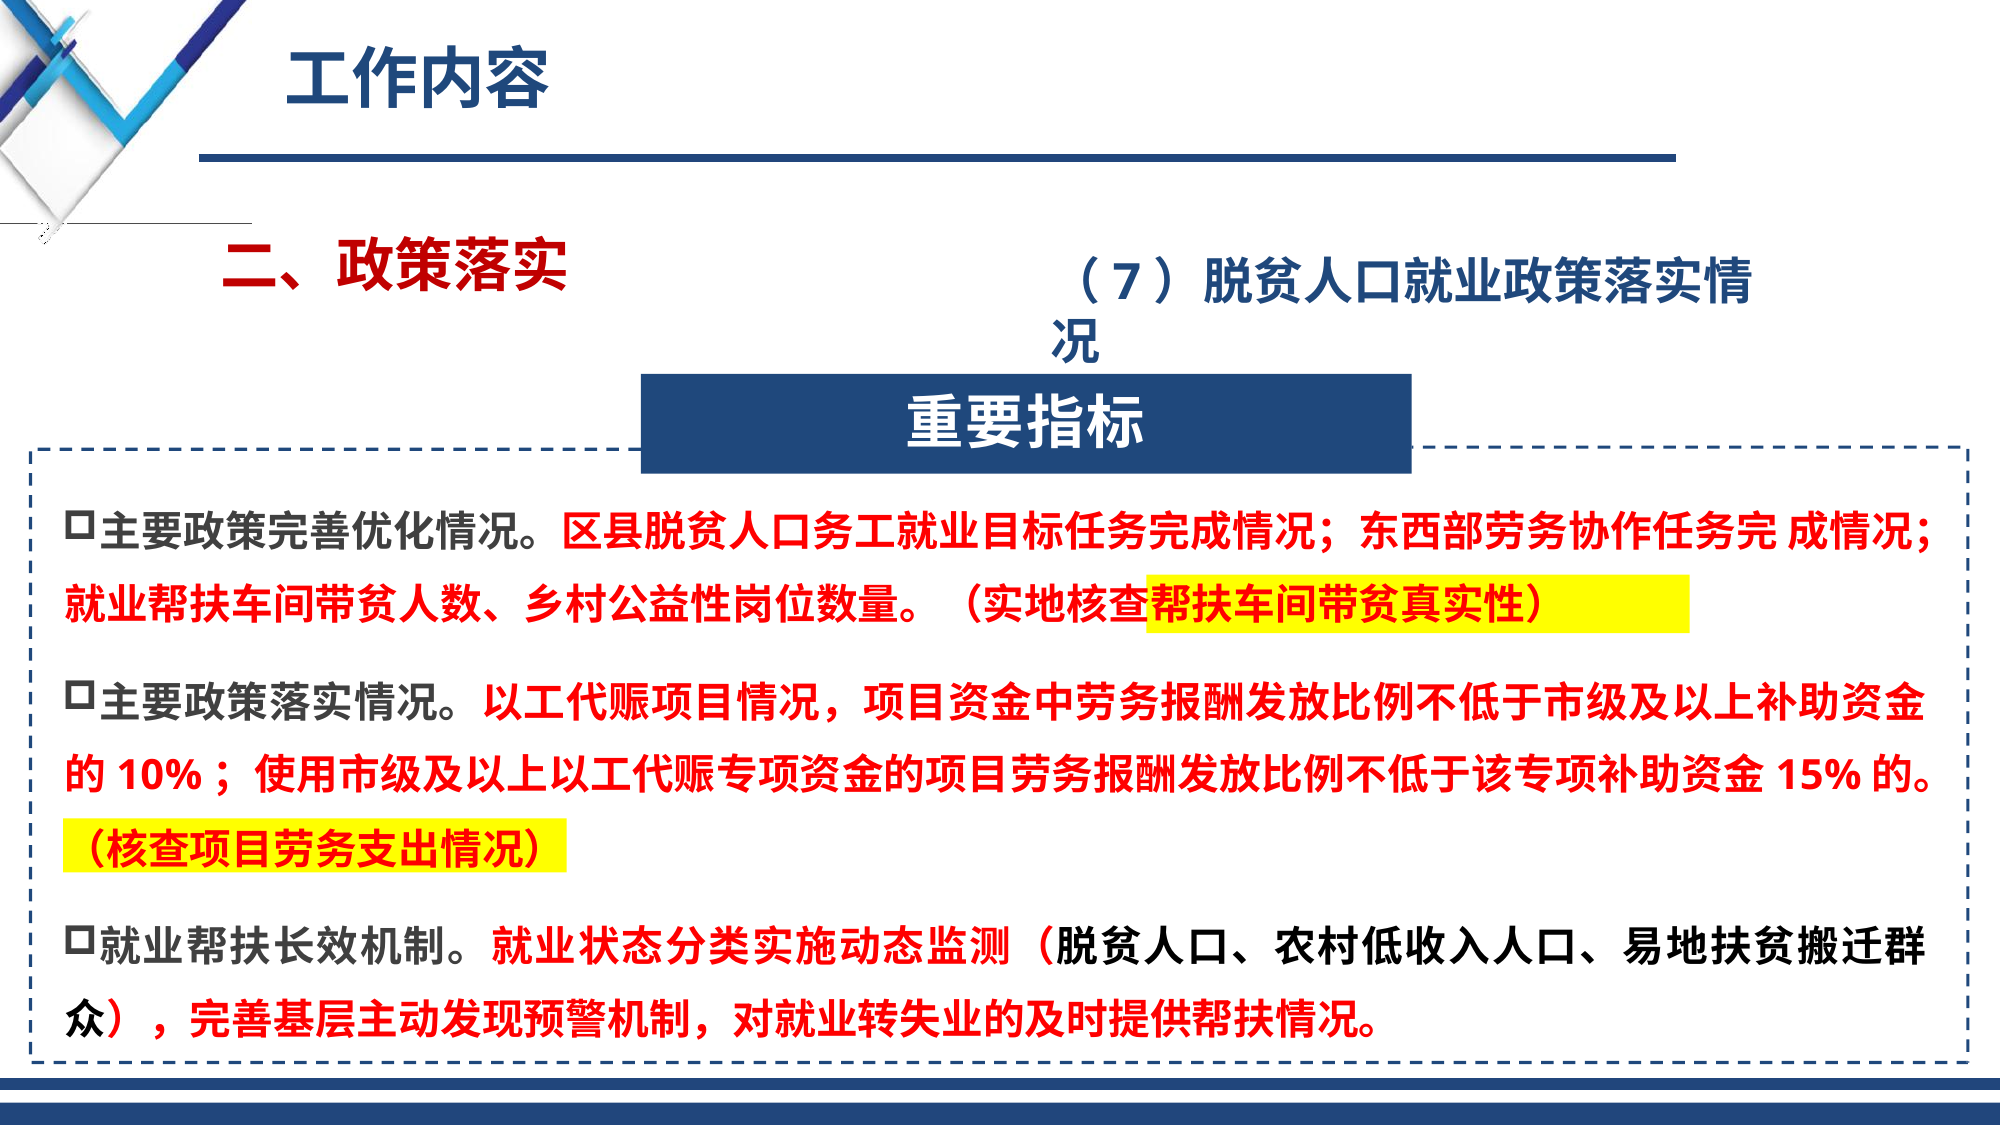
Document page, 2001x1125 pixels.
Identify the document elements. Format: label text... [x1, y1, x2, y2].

text_box [1597, 445, 1611, 449]
text_box [491, 1060, 504, 1065]
text_box [1966, 514, 1970, 527]
text_box [28, 582, 33, 596]
text_box [278, 447, 291, 451]
text_box [28, 998, 33, 1011]
text_box [1497, 1060, 1510, 1065]
text_box [425, 1060, 438, 1065]
text_box [1794, 445, 1808, 449]
text_box [1488, 445, 1501, 449]
text_box [1553, 445, 1567, 449]
text_box [37, 447, 51, 451]
text_box [1912, 1060, 1926, 1065]
text_box [475, 447, 488, 451]
text_box [1966, 908, 1970, 921]
text_box [28, 560, 33, 574]
text_box [1966, 689, 1970, 702]
text_box [1966, 448, 1970, 462]
text_box 就业帮扶长效机制。就业状态分类实施动态监测（脱贫人口、农村低收入人口、易地扶贫搬迁群 众），完善基层主动发现预警机制，对就业转失业的及时提供帮扶情况。 [62, 895, 1928, 1043]
text_box [972, 1060, 985, 1065]
text_box [1344, 1060, 1357, 1065]
text_box [409, 447, 423, 451]
text_box [1966, 470, 1970, 484]
text_box [731, 1060, 745, 1065]
text_box [584, 447, 598, 451]
text_box [228, 1060, 242, 1065]
text_box [28, 1041, 33, 1055]
text_box [606, 447, 619, 451]
text_box [1803, 1060, 1817, 1065]
text_box [862, 1060, 876, 1065]
text_box [950, 1060, 963, 1065]
text_box [1278, 1060, 1292, 1065]
text_box [272, 1060, 285, 1065]
text_box [97, 1060, 110, 1065]
text_box [600, 1060, 613, 1065]
text_box [300, 447, 313, 451]
text_box [556, 1060, 570, 1065]
text_box [666, 1060, 679, 1065]
text_box [1966, 558, 1970, 571]
text_box [1750, 445, 1764, 449]
text_box [1772, 445, 1786, 449]
text_box [1256, 1060, 1270, 1065]
text_box [28, 976, 33, 989]
text_box [1422, 445, 1436, 449]
text_box [906, 1060, 920, 1065]
text_box [928, 1060, 942, 1065]
text_box [540, 447, 554, 451]
text_box [1966, 973, 1970, 987]
text_box [1966, 798, 1970, 812]
text_box [1575, 445, 1589, 449]
text_box [578, 1060, 592, 1065]
text_box [447, 1060, 460, 1065]
text_box [1444, 445, 1458, 449]
text_box [512, 1060, 526, 1065]
text_box [28, 691, 33, 705]
text_box [1966, 536, 1970, 549]
text_box [337, 1060, 351, 1065]
text_box [1903, 445, 1917, 449]
text_box [1212, 1060, 1226, 1065]
text_box [316, 1060, 329, 1065]
text_box [1322, 1060, 1335, 1065]
text_box [1925, 445, 1939, 449]
text_box [1966, 776, 1970, 790]
text_box [534, 1060, 548, 1065]
text_box [1934, 1060, 1948, 1065]
text_box [644, 1060, 657, 1065]
text_box [1737, 1060, 1751, 1065]
text_box [1816, 445, 1829, 449]
text_box [28, 626, 33, 639]
text_box [1966, 995, 1970, 1009]
text_box [1966, 580, 1970, 593]
text_box [28, 779, 33, 792]
text_box [1103, 1060, 1117, 1065]
text_box [1541, 1060, 1554, 1065]
text_box [1847, 1060, 1860, 1065]
text_box [1663, 445, 1676, 449]
text_box [640, 373, 1412, 382]
text_box [1860, 445, 1873, 449]
text_box [1532, 445, 1545, 449]
text_box [125, 447, 138, 451]
text_box [28, 954, 33, 967]
text_box [518, 447, 532, 451]
text_box [1956, 1060, 1970, 1065]
text_box [28, 888, 33, 902]
text_box [1694, 1060, 1707, 1065]
text_box [234, 447, 248, 451]
text_box [31, 1060, 45, 1065]
text_box [1966, 951, 1970, 965]
text_box [841, 1060, 854, 1065]
text_box [1891, 1060, 1904, 1065]
text_box [709, 1060, 723, 1065]
text_box [1781, 1060, 1795, 1065]
text_box [1628, 1060, 1642, 1065]
text_box （核查项目劳务支出情况） [63, 818, 567, 873]
text_box [168, 447, 182, 451]
text_box [1672, 1060, 1685, 1065]
text_box [1191, 1060, 1204, 1065]
text_box [1882, 445, 1895, 449]
text_box [59, 447, 73, 451]
text_box [1234, 1060, 1248, 1065]
text_box [381, 1060, 395, 1065]
text_box [147, 447, 160, 451]
text_box [103, 447, 116, 451]
text_box [28, 604, 33, 617]
text_box [1453, 1060, 1467, 1065]
text_box [1562, 1060, 1576, 1065]
text_box [1619, 445, 1633, 449]
text_box [28, 735, 33, 749]
text_box [1685, 445, 1698, 449]
text_box [28, 670, 33, 683]
text_box [628, 447, 641, 451]
text_box [365, 447, 379, 451]
text_box [1409, 1060, 1423, 1065]
picture [0, 0, 252, 245]
text_box [1759, 1060, 1773, 1065]
text_box [884, 1060, 898, 1065]
text_box [250, 1060, 263, 1065]
text_box [28, 932, 33, 946]
text_box [1519, 1060, 1532, 1065]
text_box [28, 866, 33, 880]
text_box [1125, 1060, 1138, 1065]
text_box [28, 516, 33, 530]
text_box [1966, 1039, 1970, 1052]
text_box [28, 823, 33, 836]
text_box [1966, 667, 1970, 681]
text_box [403, 1060, 417, 1065]
text_box [431, 447, 444, 451]
text_box [359, 1060, 373, 1065]
text_box [1466, 445, 1479, 449]
text_box [0, 1102, 2000, 1125]
text_box [28, 451, 33, 464]
text_box [1966, 623, 1970, 637]
text_box [622, 1060, 635, 1065]
text_box [1431, 1060, 1445, 1065]
text_box [1606, 1060, 1620, 1065]
text_box [75, 1060, 88, 1065]
text_box 重要指标 主要政策完善优化情况。区县脱贫人口务工就业目标任务完成情况；东西部劳务协作任务完 成情况；就业帮扶车间带贫人数、乡村公益性岗位数量。（实地核查帮扶车间带贫真实性） 主要政策落实情况。以工代赈项目情况，项目资金中劳务报酬发放比例不低于市级及以上补助资金 的10%；使用市级及以上以工代赈专项资金的项目劳务报酬发放比例不低于该专项补助资金15%的。 [62, 382, 1928, 798]
text_box [53, 1060, 67, 1065]
text_box [1947, 445, 1961, 449]
text_box [497, 447, 510, 451]
text_box [1716, 1060, 1729, 1065]
text_box [562, 447, 576, 451]
text_box [1966, 864, 1970, 877]
text_box [453, 447, 466, 451]
text_box [1966, 711, 1970, 724]
text_box [994, 1060, 1007, 1065]
text_box [190, 447, 204, 451]
text_box [1966, 645, 1970, 659]
text_box [141, 1060, 154, 1065]
text_box [1966, 930, 1970, 943]
text_box （7）脱贫人口就业政策落实情况 [1048, 247, 1784, 370]
text_box [753, 1060, 767, 1065]
text_box [184, 1060, 198, 1065]
text_box [1584, 1060, 1598, 1065]
text_box [28, 473, 33, 486]
text_box [775, 1060, 788, 1065]
text_box [212, 447, 226, 451]
text_box [1641, 445, 1655, 449]
text_box [28, 757, 33, 771]
text_box [797, 1060, 810, 1065]
text_box [28, 713, 33, 727]
text_box [1838, 445, 1851, 449]
text_box [28, 495, 33, 508]
text_box [1966, 733, 1970, 746]
text_box [1966, 492, 1970, 506]
text_box [162, 1060, 176, 1065]
text_box [1475, 1060, 1488, 1065]
text_box [1016, 1060, 1029, 1065]
title 工作内容 [282, 33, 554, 224]
text_box [1869, 1060, 1882, 1065]
text_box [1037, 1060, 1051, 1065]
text_box [469, 1060, 482, 1065]
text_box [1966, 1017, 1970, 1031]
text_box [819, 1060, 832, 1065]
text_box [294, 1060, 307, 1065]
text_box [119, 1060, 132, 1065]
text_box [1825, 1060, 1838, 1065]
text_box [1169, 1060, 1182, 1065]
text_box [81, 447, 94, 451]
text_box [1366, 1060, 1379, 1065]
text_box [1147, 1060, 1160, 1065]
text_box [1729, 445, 1742, 449]
text_box 二、政策落实 [218, 226, 573, 299]
text_box [28, 801, 33, 814]
text_box [28, 538, 33, 552]
text_box [28, 845, 33, 858]
text_box [1650, 1060, 1663, 1065]
text_box [1387, 1060, 1401, 1065]
text_box [387, 447, 401, 451]
text_box [1300, 1060, 1313, 1065]
text_box [1966, 755, 1970, 768]
text_box [28, 910, 33, 924]
text_box [1059, 1060, 1073, 1065]
text_box [28, 648, 33, 661]
text_box [1707, 445, 1720, 449]
text_box [1966, 842, 1970, 856]
text_box [1510, 445, 1523, 449]
text_box [1966, 601, 1970, 615]
text_box [687, 1060, 701, 1065]
text_box [322, 447, 335, 451]
text_box [206, 1060, 220, 1065]
text_box [343, 447, 357, 451]
text_box [28, 1020, 33, 1033]
text_box [1966, 886, 1970, 899]
text_box [1081, 1060, 1095, 1065]
text_box [1966, 820, 1970, 834]
text_box [256, 447, 269, 451]
